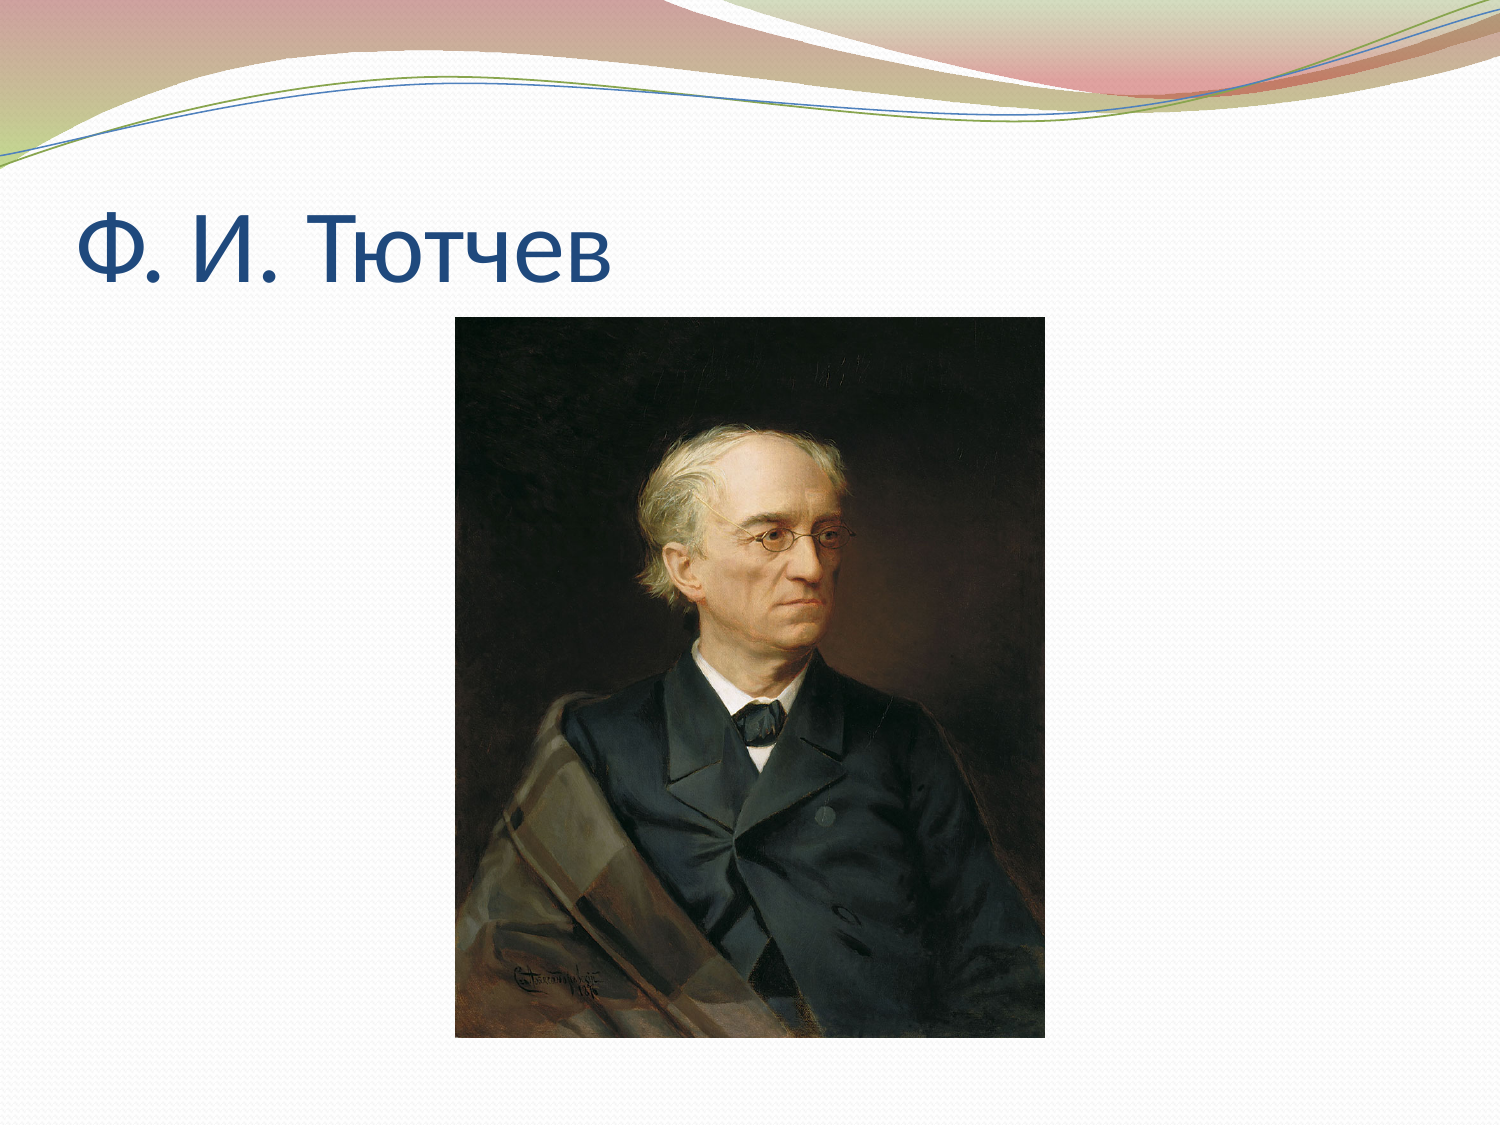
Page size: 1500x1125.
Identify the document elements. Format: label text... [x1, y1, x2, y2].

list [455, 317, 1045, 1038]
title Ф. И. Тютчев [75, 115, 1425, 303]
